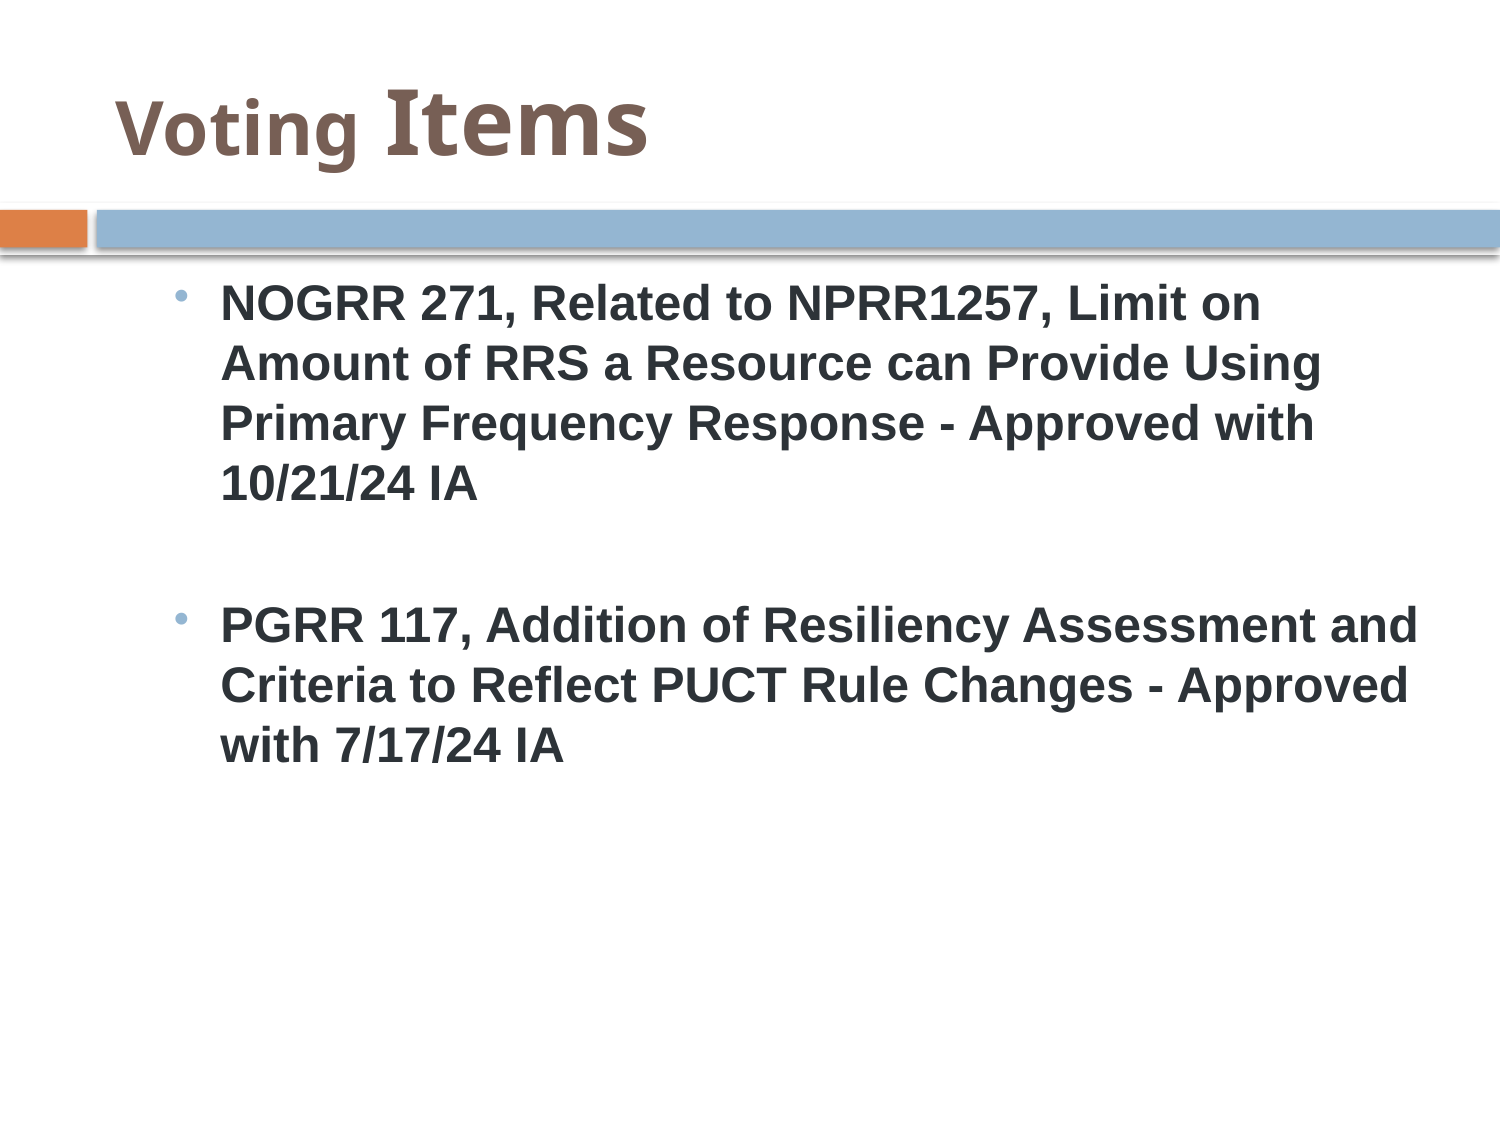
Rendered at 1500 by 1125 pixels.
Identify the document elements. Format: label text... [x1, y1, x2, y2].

list NOGRR 271, Related to NPRR1257, Limit on Amount of RRS a Resource can Provide Using Primary Frequency Response - Approved with 10/21/24 IA PGRR 117, Addition of Resiliency Assessment and Criteria to Reflect PUCT Rule Changes - Approved with 7/17/24 IA [100, 262, 1439, 1001]
title Voting Items [100, 37, 1439, 201]
